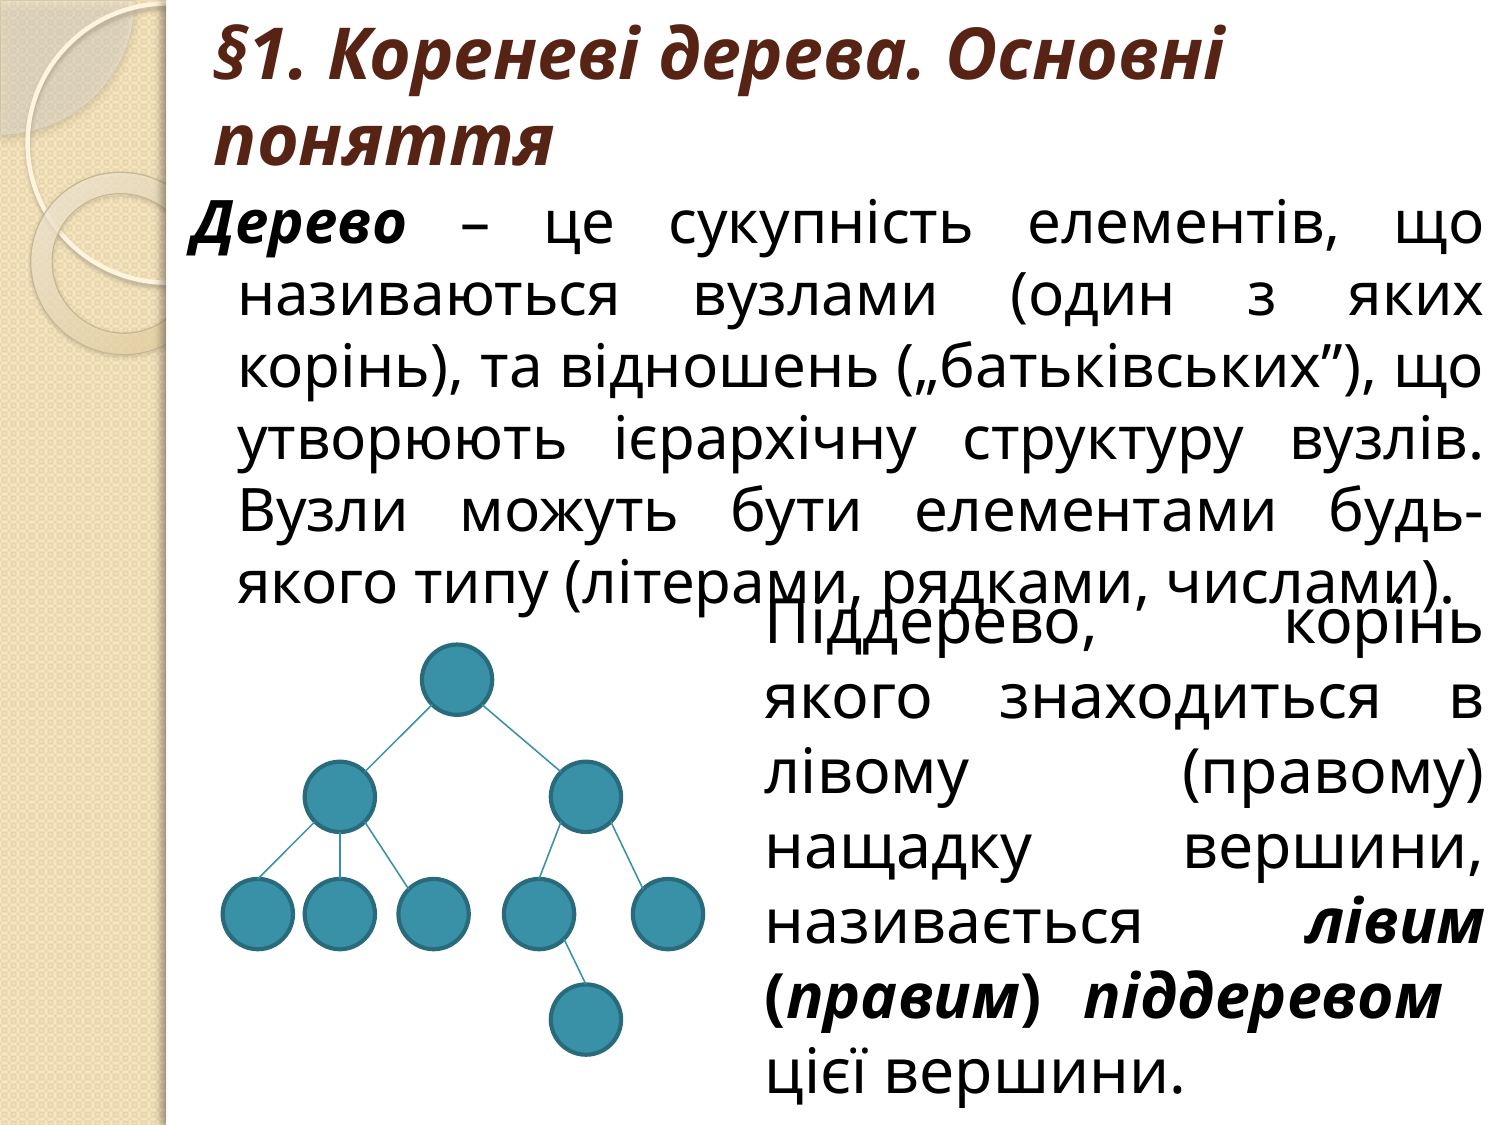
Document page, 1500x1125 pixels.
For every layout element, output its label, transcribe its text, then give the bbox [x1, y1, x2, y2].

text_box Піддерево, корінь якого знаходиться в лівому (правому) нащадку вершини, називається лівим (правим) піддеревом цієї вершини. [749, 574, 1500, 1114]
list Дерево – це сукупність елементів, що називаються вузлами (один з яких корінь), та відношень („батьківських”), що утворюють ієрархічну структуру вузлів. Вузли можуть бути елементами будь-якого типу (літерами, рядками, числами). [164, 175, 1500, 633]
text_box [222, 644, 704, 1055]
title §1. Кореневі дерева. Основні поняття [199, 0, 1430, 175]
